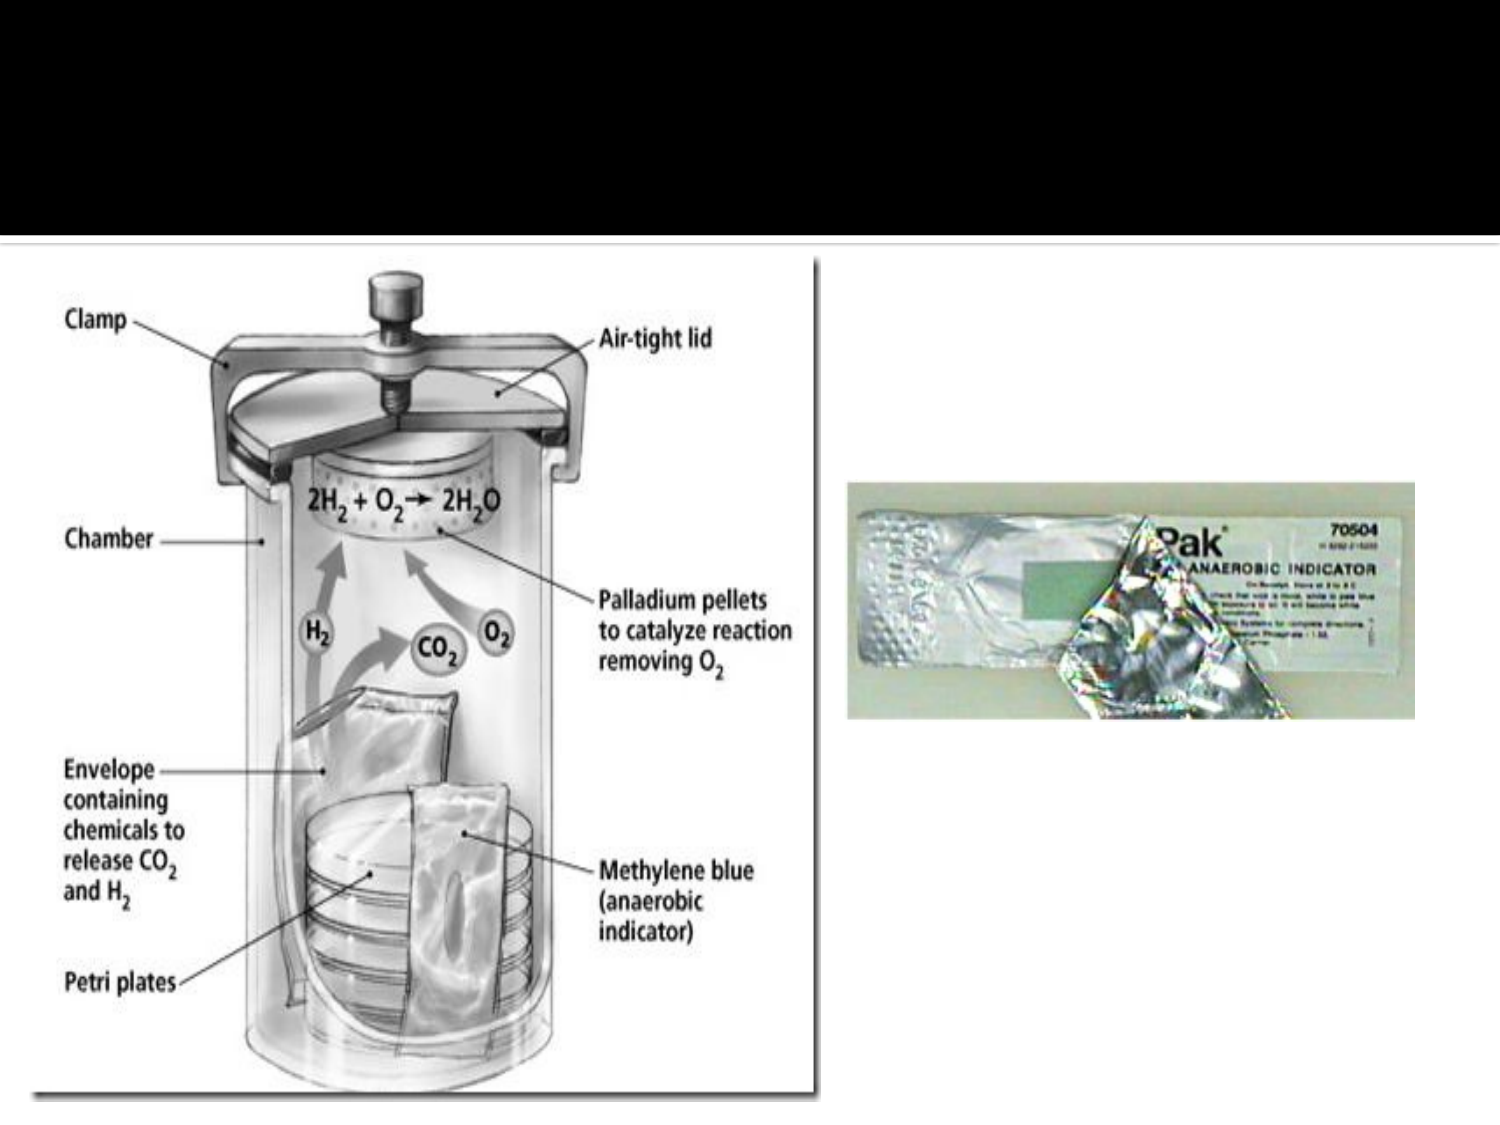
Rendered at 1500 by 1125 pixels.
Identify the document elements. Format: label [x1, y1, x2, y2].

picture [844, 479, 1415, 722]
list [29, 255, 821, 1102]
